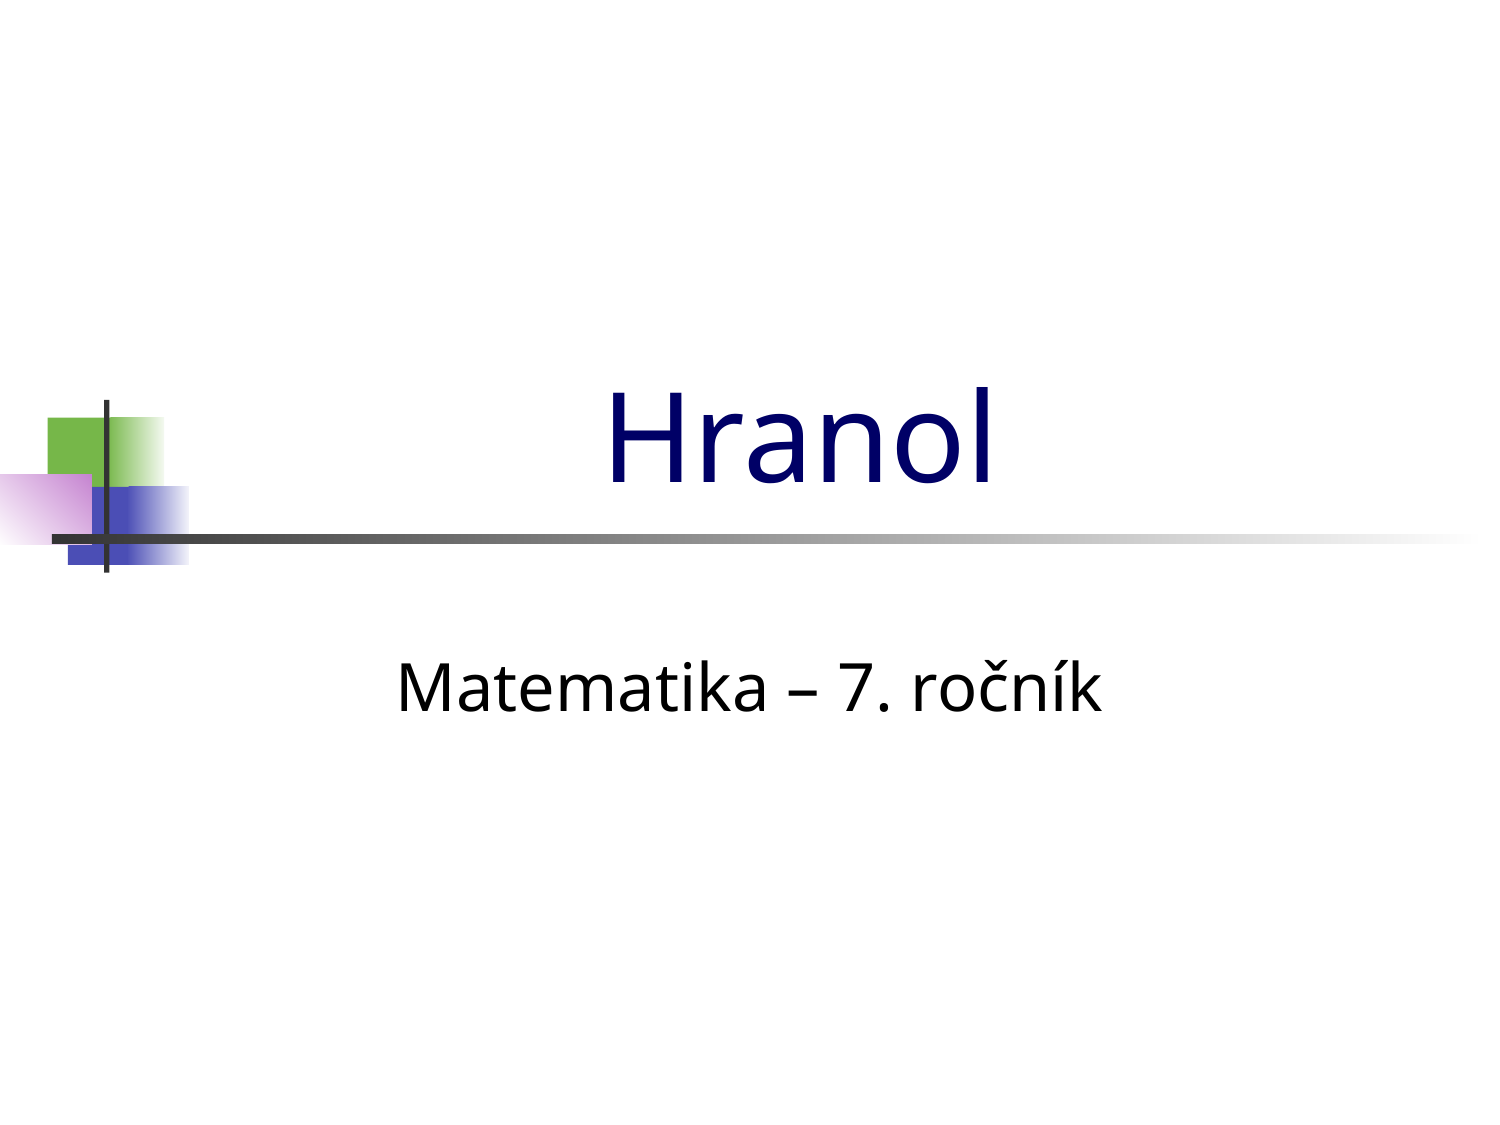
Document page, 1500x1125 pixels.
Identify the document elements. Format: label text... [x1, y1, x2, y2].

title Hranol [162, 274, 1438, 516]
subtitle Matematika – 7. ročník [224, 637, 1276, 926]
